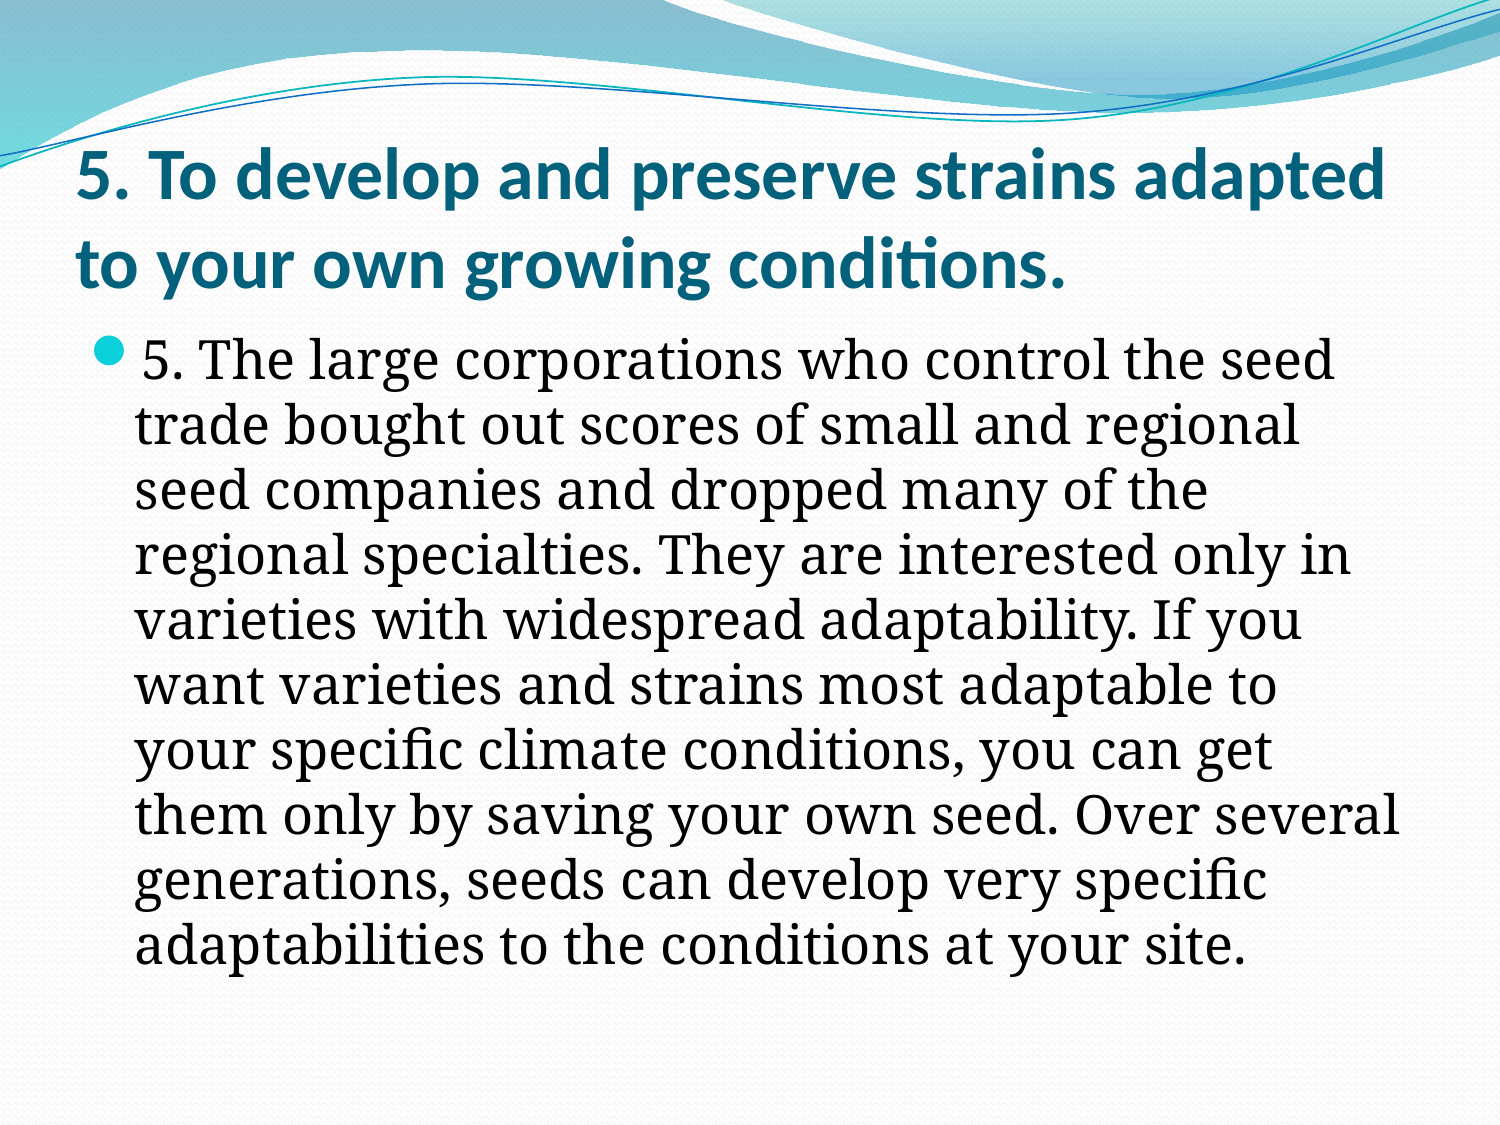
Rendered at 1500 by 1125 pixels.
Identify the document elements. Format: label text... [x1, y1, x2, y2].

title 5. To develop and preserve strains adapted to your own growing conditions. [75, 115, 1425, 303]
list 5. The large corporations who control the seed trade bought out scores of small and regional seed companies and dropped many of the regional specialties. They are interested only in varieties with widespread adaptability. If you want varieties and strains most adaptable to your specific climate conditions, you can get them only by saving your own seed. Over several generations, seeds can develop very specific adaptabilities to the conditions at your site. [75, 317, 1425, 1038]
